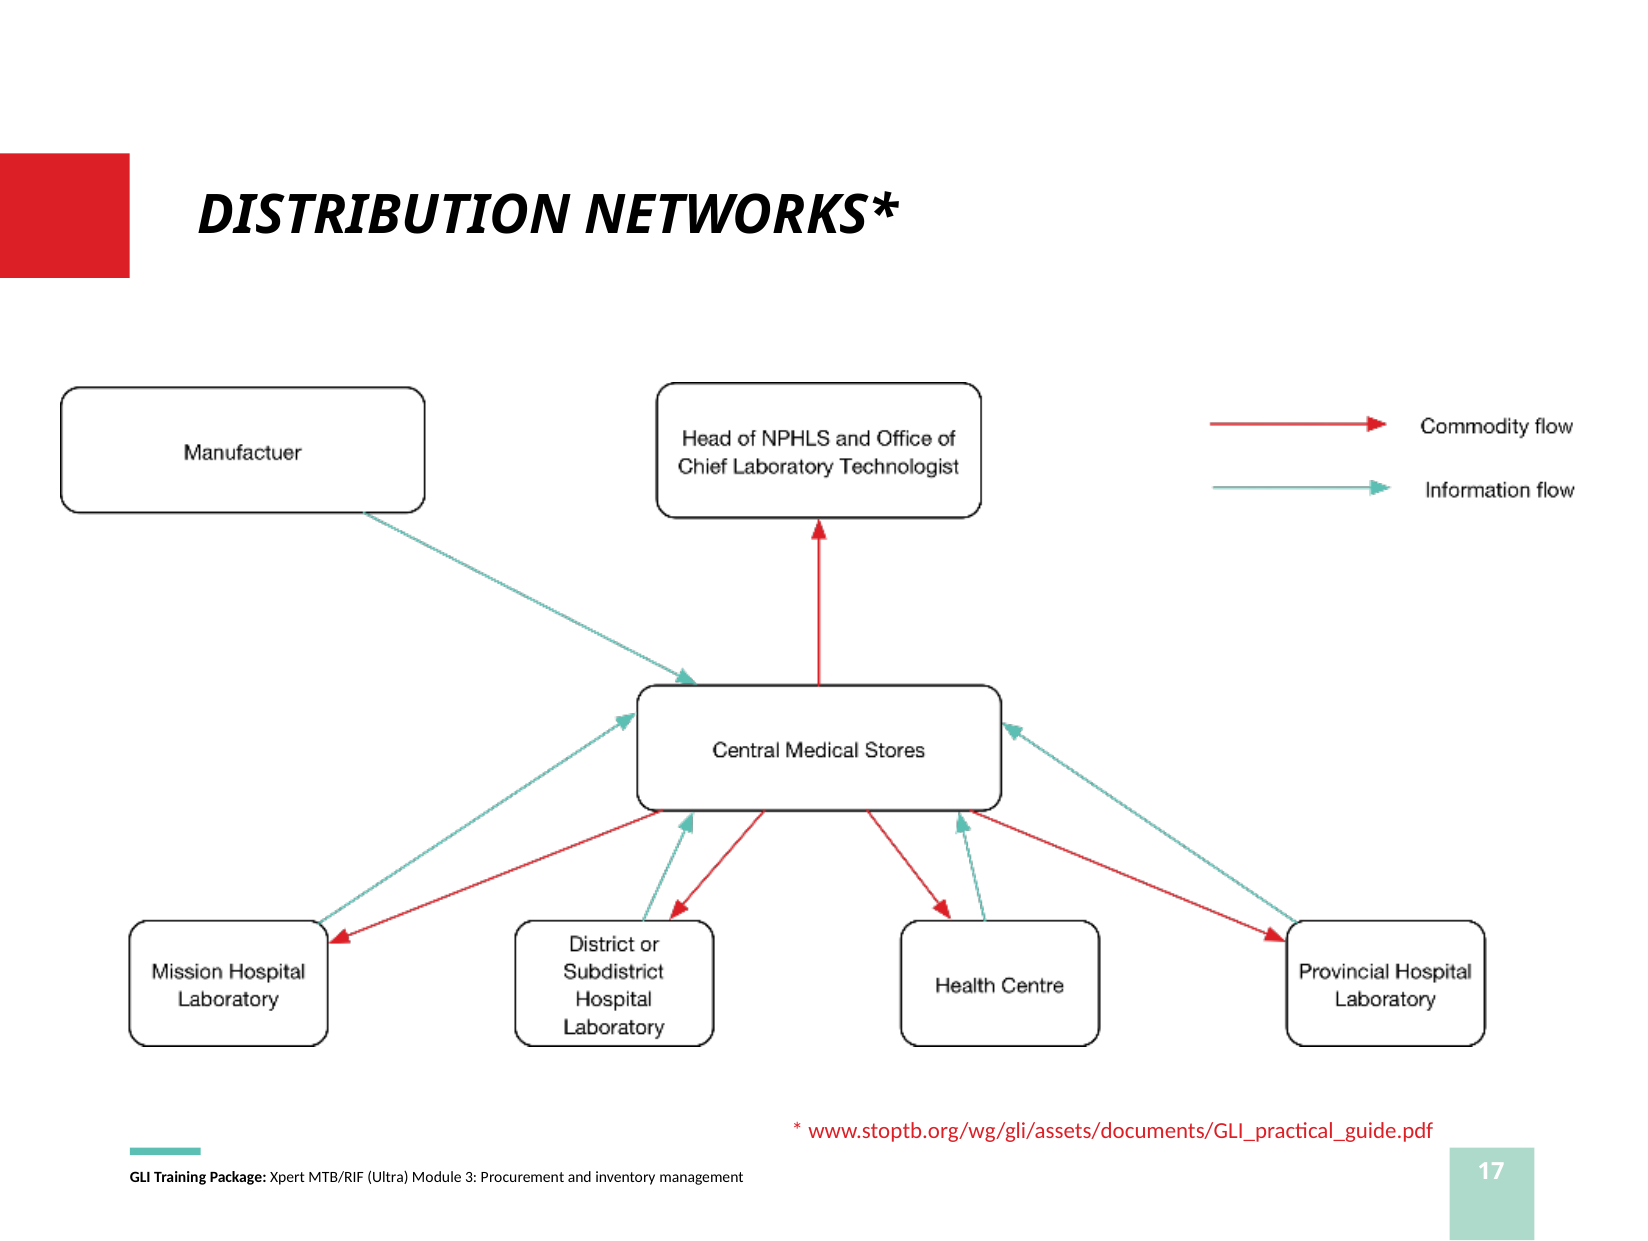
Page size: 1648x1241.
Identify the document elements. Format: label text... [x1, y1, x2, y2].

picture [60, 382, 1587, 1047]
title DISTRIBUTION NETWORKS* [197, 153, 1450, 278]
text_box * www.stoptb.org/wg/gli/assets/documents/GLI_practical_guide.pdf [776, 1108, 1450, 1151]
